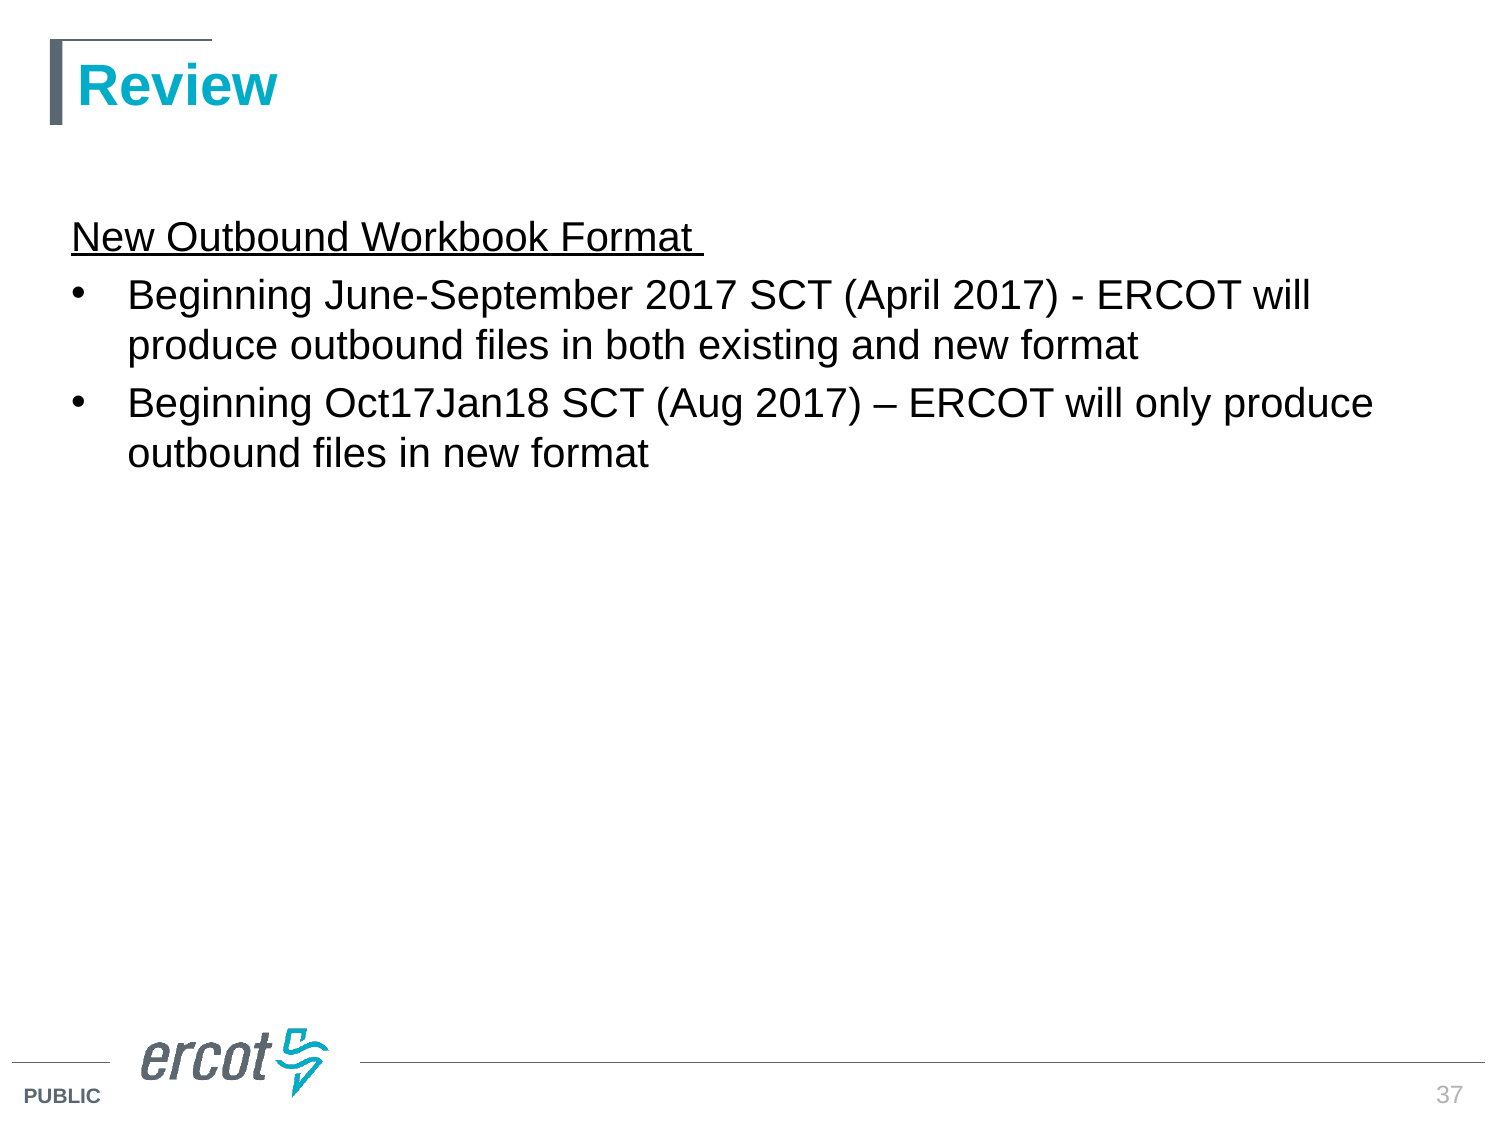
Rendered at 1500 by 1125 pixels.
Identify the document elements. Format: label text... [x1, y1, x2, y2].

title Review [62, 39, 1450, 228]
slide_number 37 [1412, 1076, 1488, 1112]
picture [137, 1024, 332, 1100]
list New Outbound Workbook Format Beginning June-September 2017 SCT (April 2017) - ERCOT will produce outbound files in both existing and new format Beginning Oct17Jan18 SCT (Aug 2017) – ERCOT will only produce outbound files in new format [56, 201, 1457, 502]
